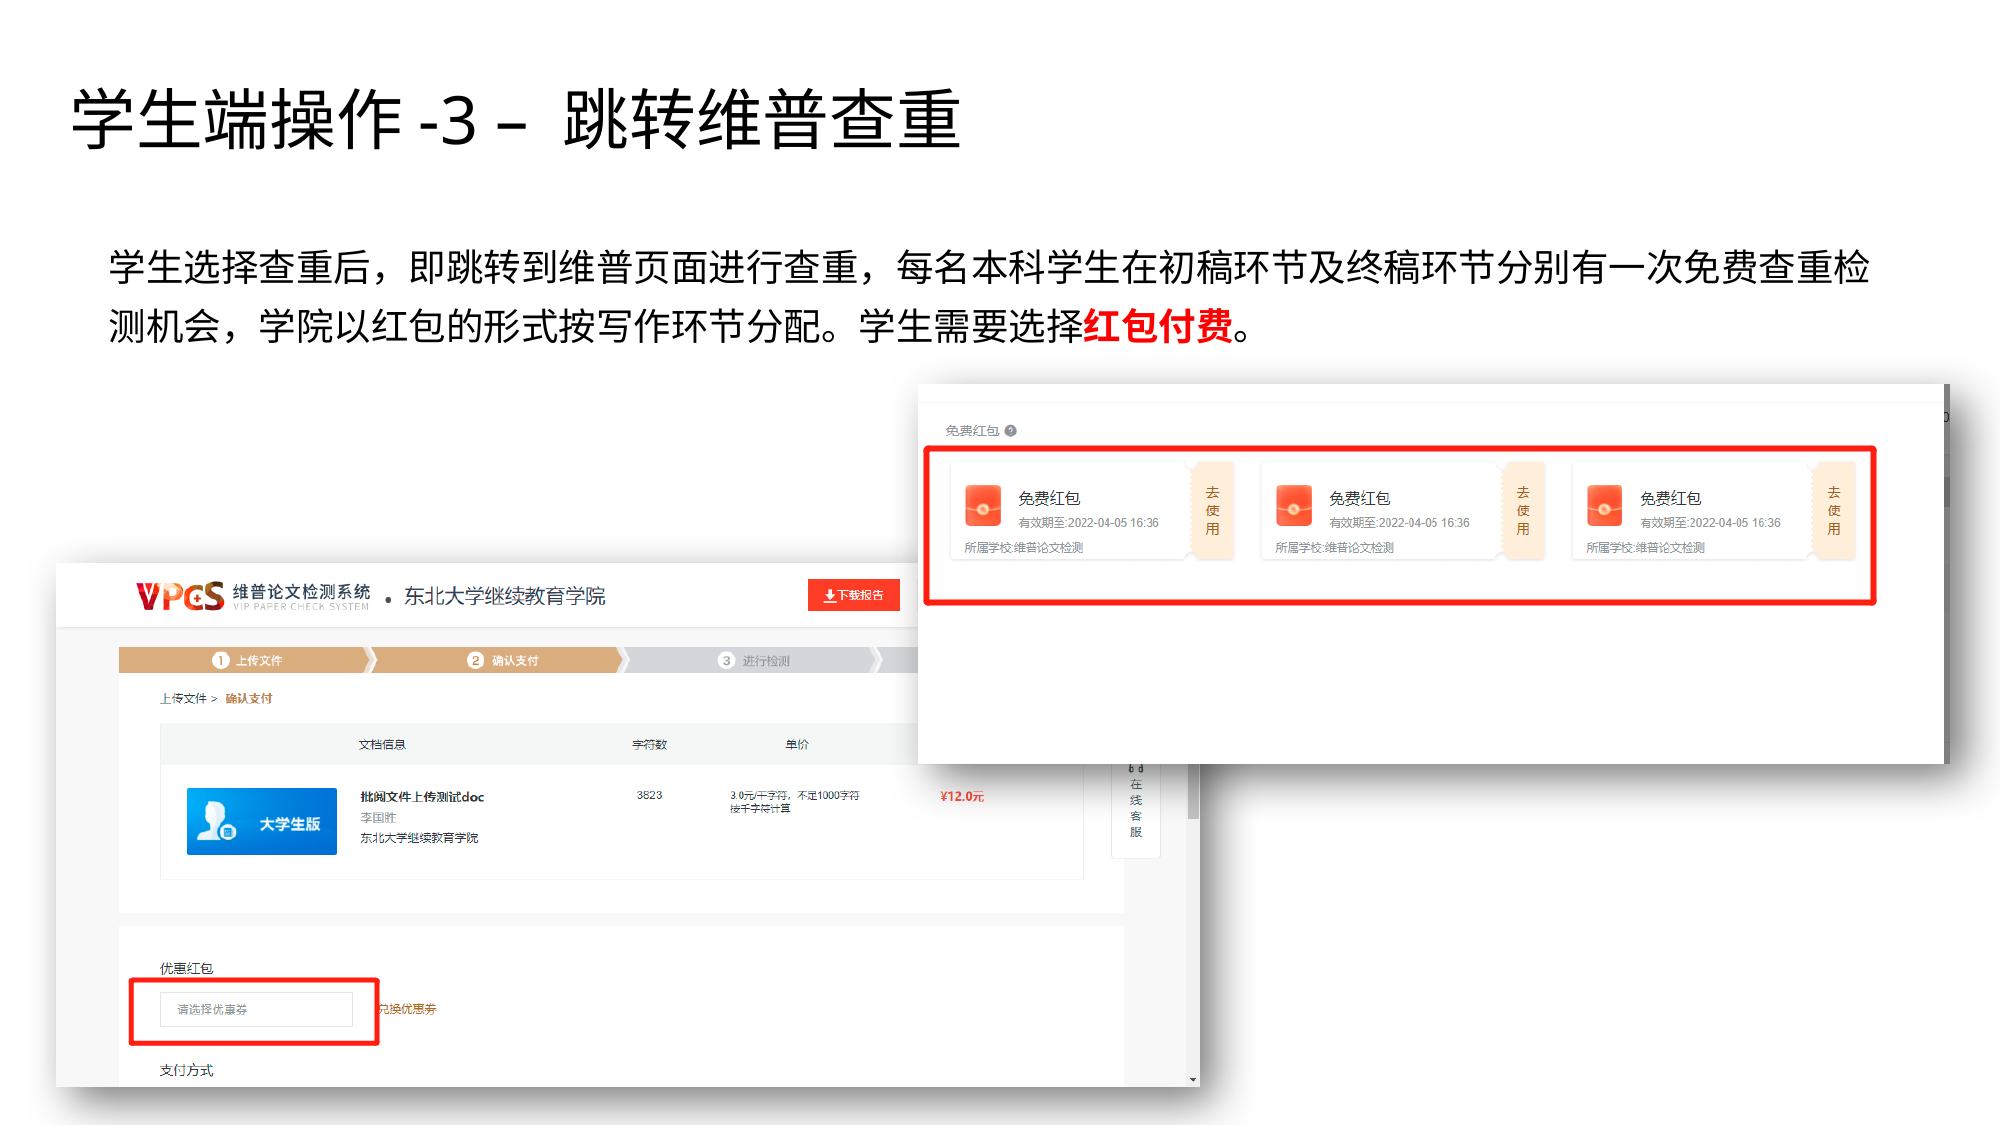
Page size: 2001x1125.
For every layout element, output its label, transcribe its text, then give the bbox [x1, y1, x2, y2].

title 学生端操作-3 – 跳转维普查重 [54, 59, 1863, 187]
picture [56, 384, 1950, 1087]
text_box 学生选择查重后，即跳转到维普页面进行查重，每名本科学生在初稿环节及终稿环节分别有一次免费查重检测机会，学院以红包的形式按写作环节分配。学生需要选择红包付费。 [94, 223, 1907, 355]
